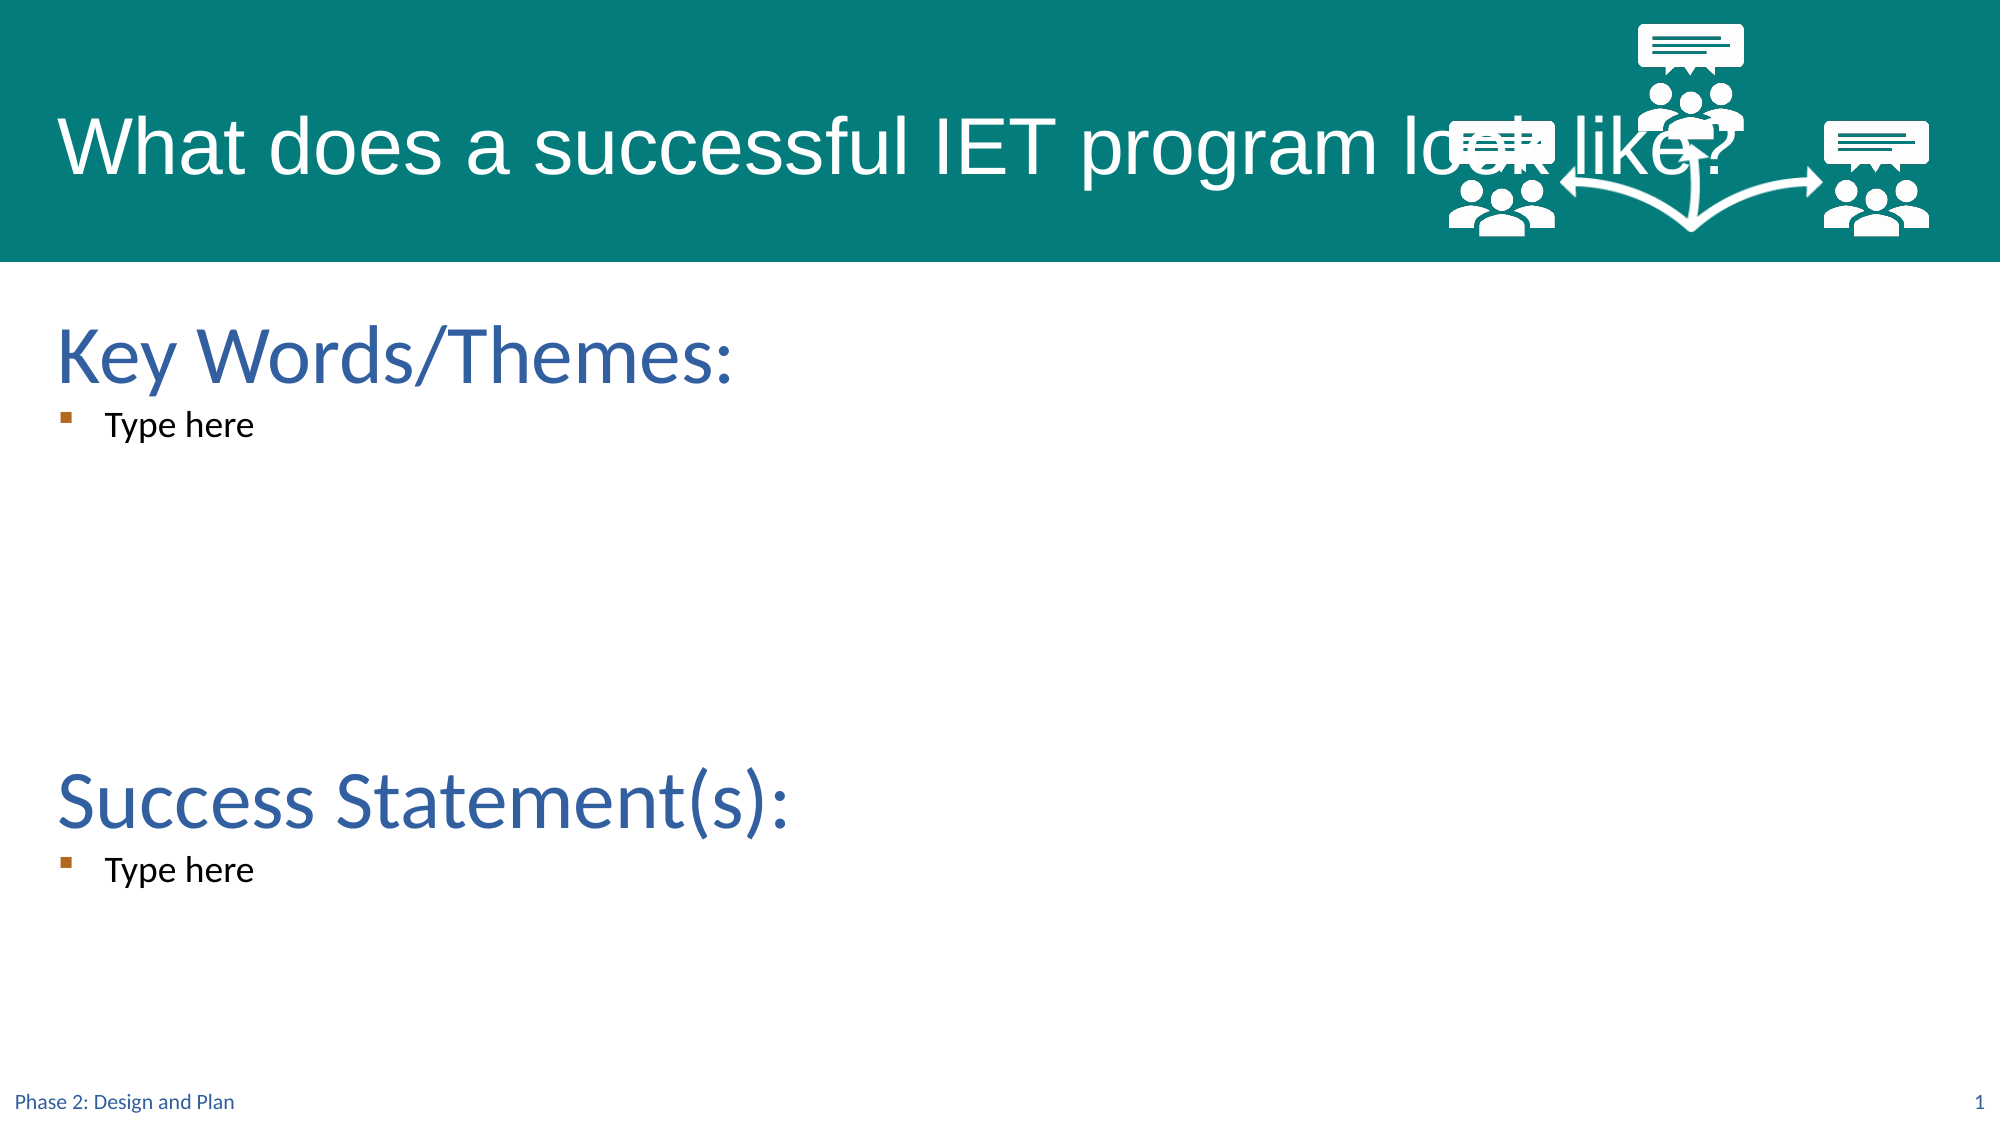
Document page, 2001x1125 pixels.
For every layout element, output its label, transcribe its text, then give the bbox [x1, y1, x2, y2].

picture [1431, 109, 1945, 248]
title What does a successful IET program look like? [42, 89, 1768, 200]
list Key Words/Themes: Type here Success Statement(s): Type here [42, 292, 1768, 1061]
picture [1620, 12, 1760, 89]
